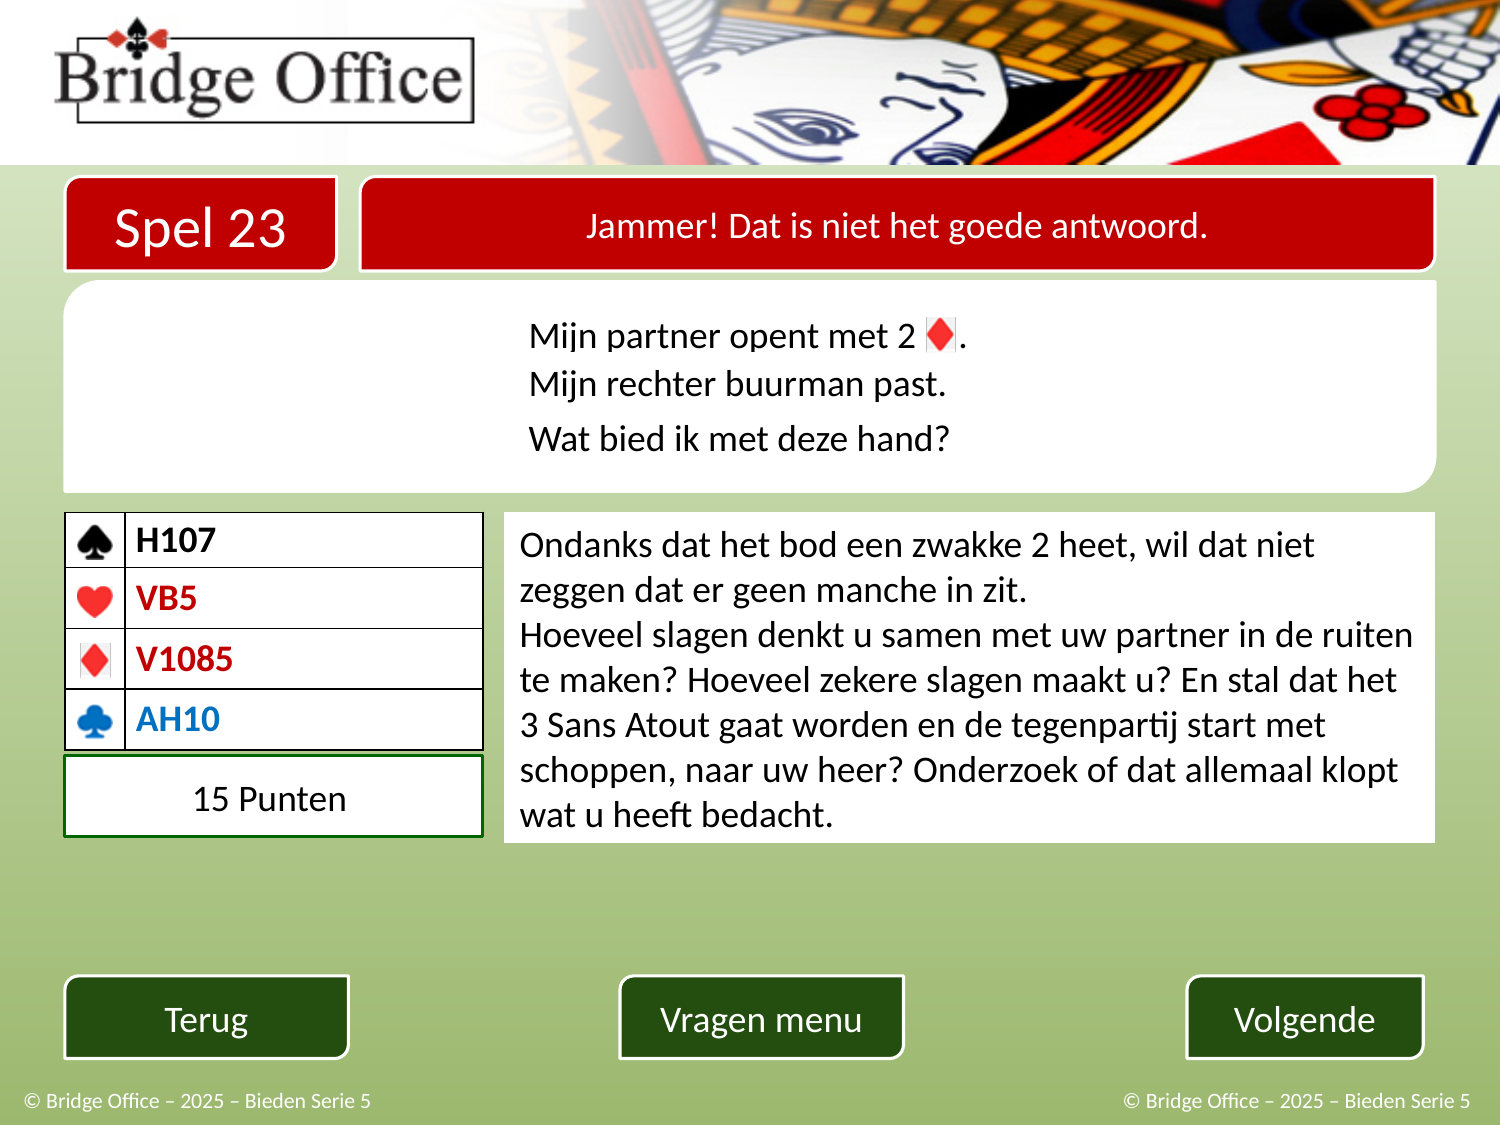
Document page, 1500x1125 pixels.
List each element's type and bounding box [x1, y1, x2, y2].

text_box [618, 974, 906, 1061]
table_header [126, 513, 482, 567]
table_cell [66, 568, 124, 628]
table_cell [66, 690, 124, 749]
picture [77, 524, 114, 561]
text_box [1185, 974, 1425, 1061]
table_header [66, 513, 124, 567]
picture [77, 703, 114, 740]
table_cell [126, 690, 482, 749]
text_box [358, 174, 1437, 273]
text_box [8, 1079, 393, 1121]
text_box [504, 512, 1435, 843]
table_cell [126, 568, 482, 628]
text_box [63, 280, 1437, 493]
text_box [63, 174, 339, 273]
table_cell [126, 629, 482, 688]
text_box [1107, 1079, 1500, 1121]
picture [77, 585, 114, 618]
table_cell [66, 629, 124, 688]
text_box [63, 974, 350, 1061]
picture [77, 643, 114, 679]
picture [922, 317, 959, 353]
picture [0, 0, 1500, 166]
text_box [63, 754, 484, 838]
